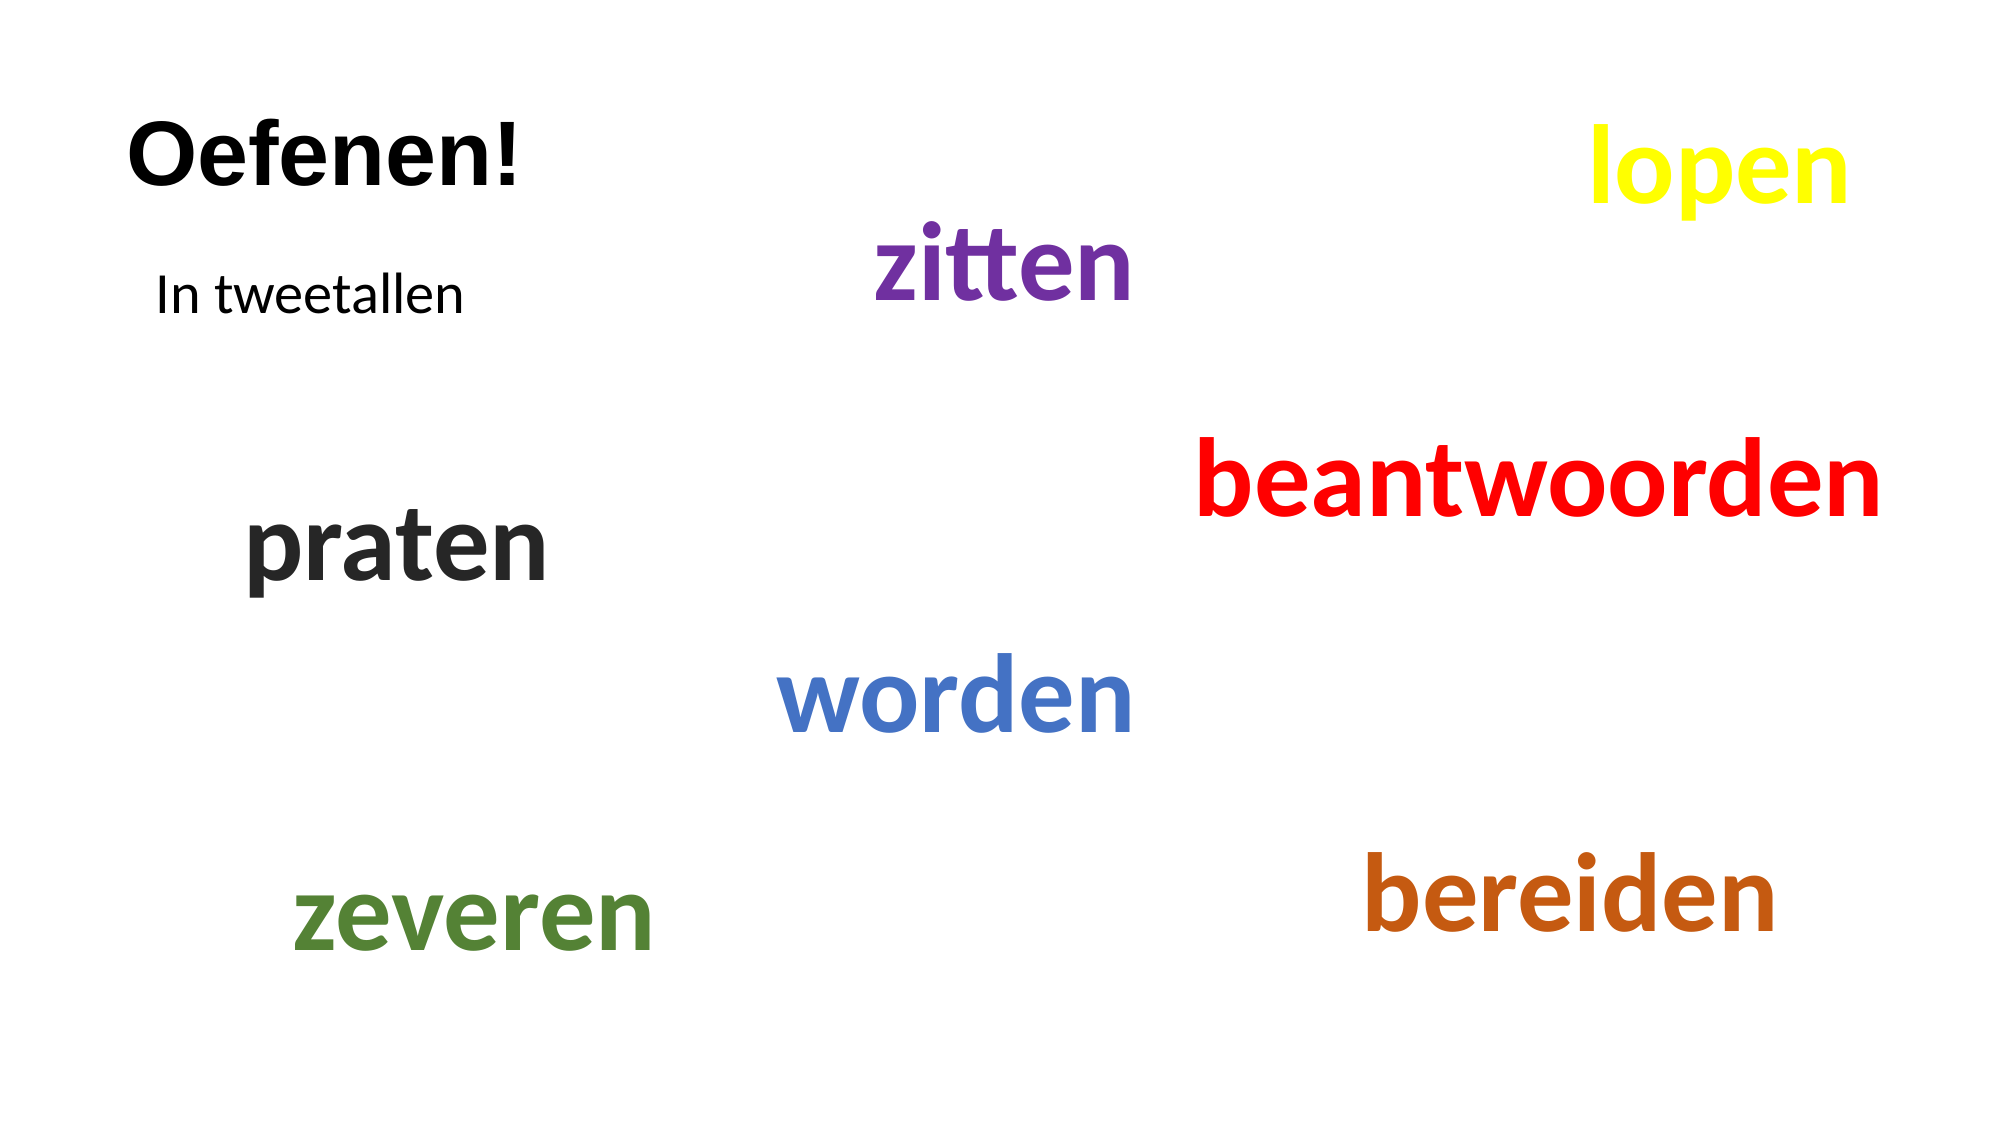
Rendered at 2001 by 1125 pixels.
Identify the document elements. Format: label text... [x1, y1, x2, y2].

text_box Oefenen! [111, 98, 1612, 284]
text_box beantwoorden [1178, 396, 1900, 547]
text_box In tweetallen [140, 256, 1280, 528]
text_box zitten [858, 180, 1151, 331]
text_box lopen [1571, 83, 1868, 234]
text_box zeveren [277, 830, 672, 981]
text_box worden [761, 612, 1151, 763]
text_box praten [228, 460, 566, 611]
text_box bereiden [1346, 811, 1795, 962]
